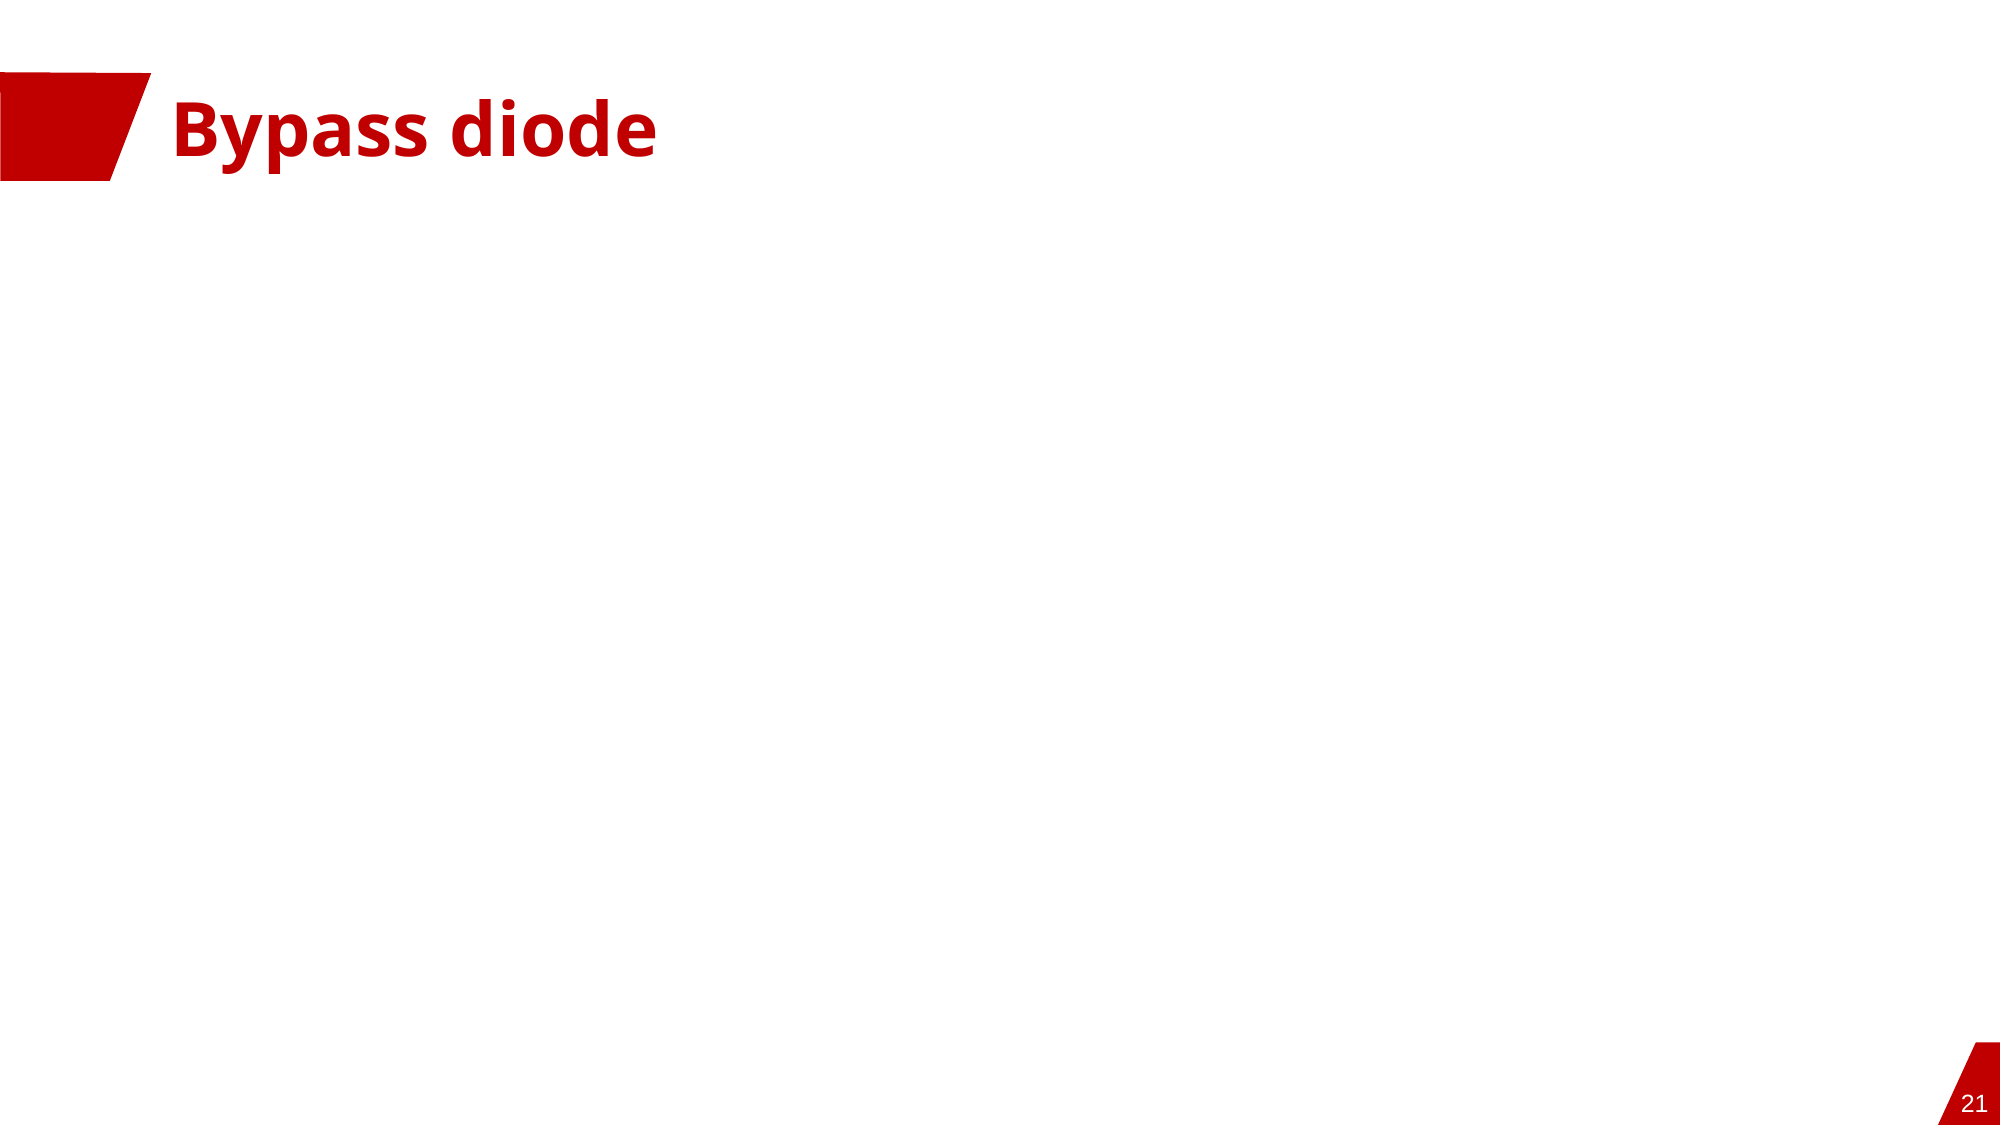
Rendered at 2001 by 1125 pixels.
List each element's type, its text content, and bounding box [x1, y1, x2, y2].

title Bypass diode [158, 67, 1885, 198]
slide_number 21 [1662, 1080, 2000, 1125]
